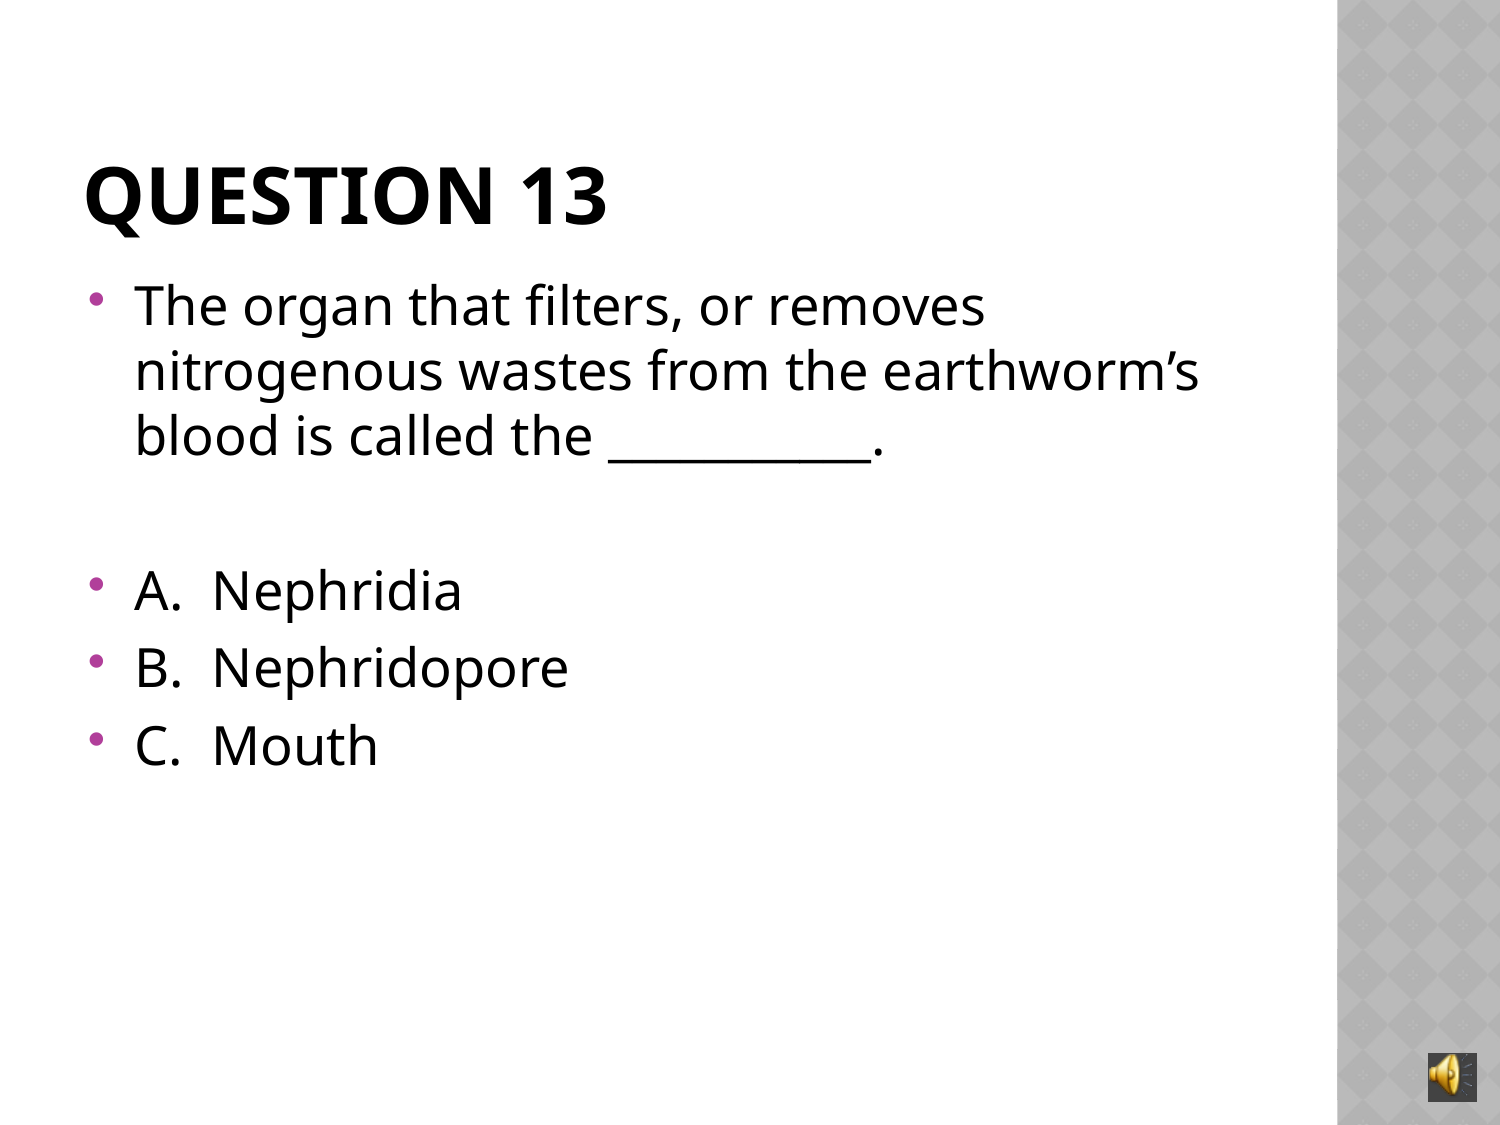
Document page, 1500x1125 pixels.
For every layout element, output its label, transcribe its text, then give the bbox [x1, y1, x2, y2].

picture [1427, 1052, 1479, 1104]
title Question 13 [75, 52, 1263, 240]
list The organ that filters, or removes nitrogenous wastes from the earthworm’s blood is called the ___________. A. Nephridia B. Nephridopore C. Mouth [75, 264, 1263, 1059]
